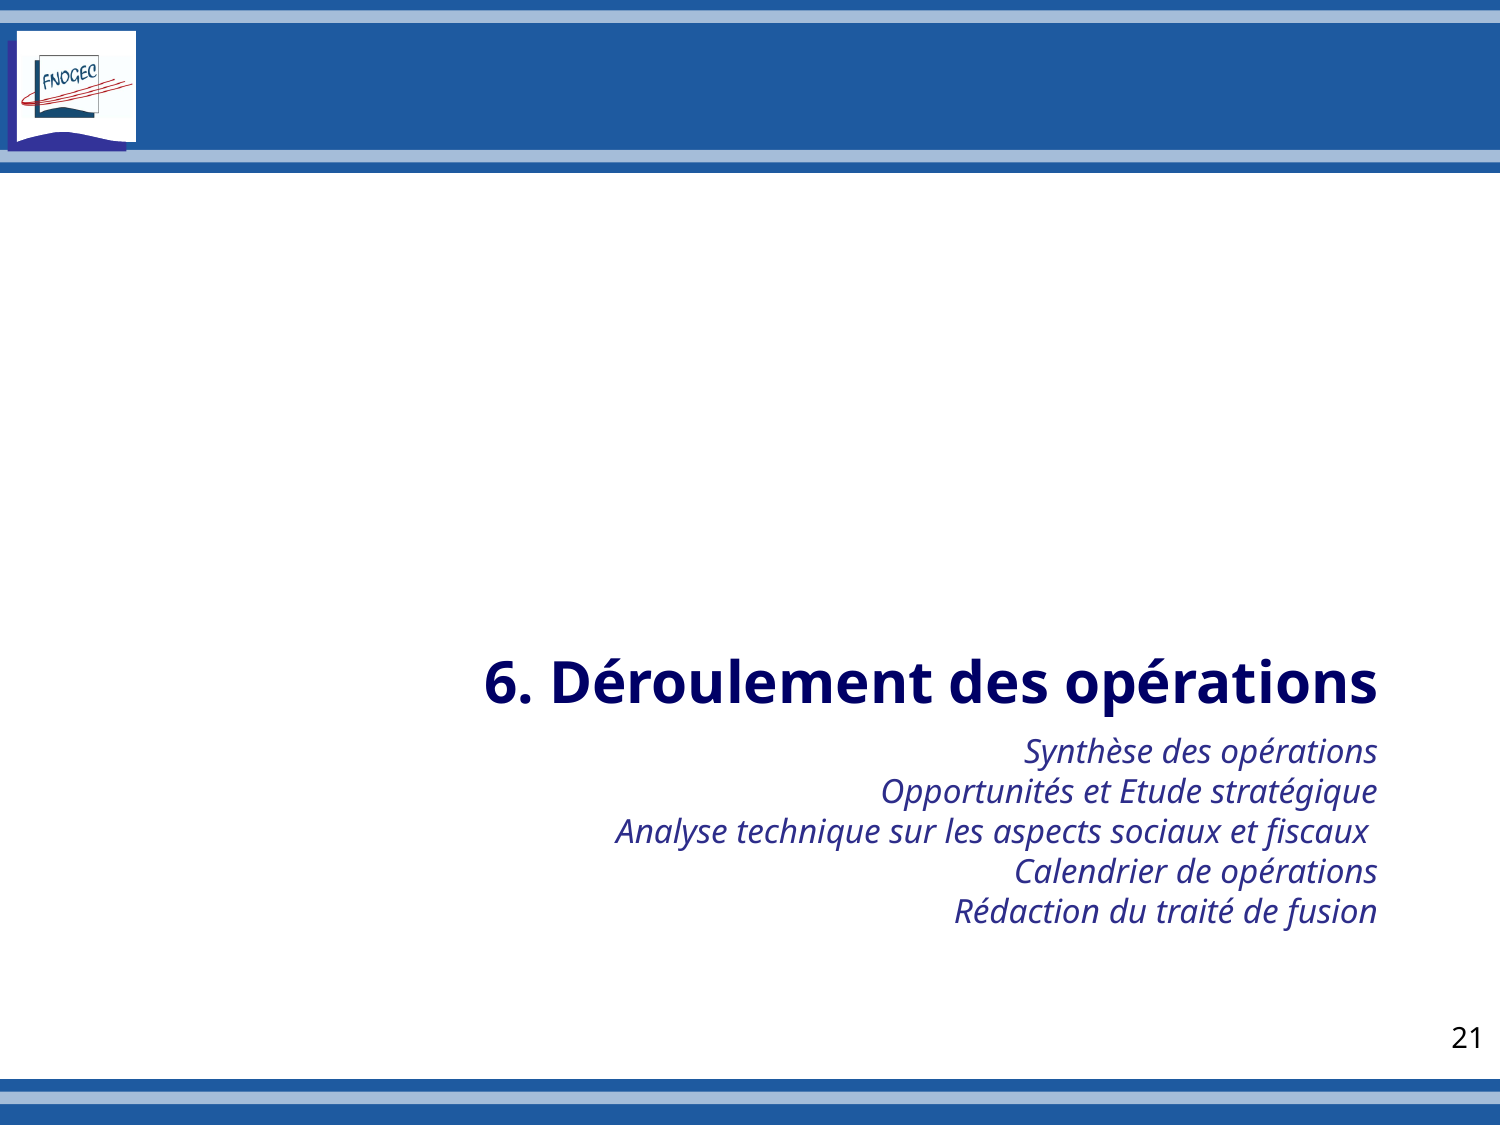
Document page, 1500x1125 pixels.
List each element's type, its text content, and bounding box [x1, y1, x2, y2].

title Synthèse des opérations Opportunités et Etude stratégique Analyse technique sur les aspects sociaux et fiscaux Calendrier de opérations Rédaction du traité de fusion [118, 724, 1394, 947]
slide_number 21 [1149, 1011, 1500, 1090]
list 6. Déroulement des opérations [118, 476, 1394, 724]
picture [18, 51, 136, 123]
